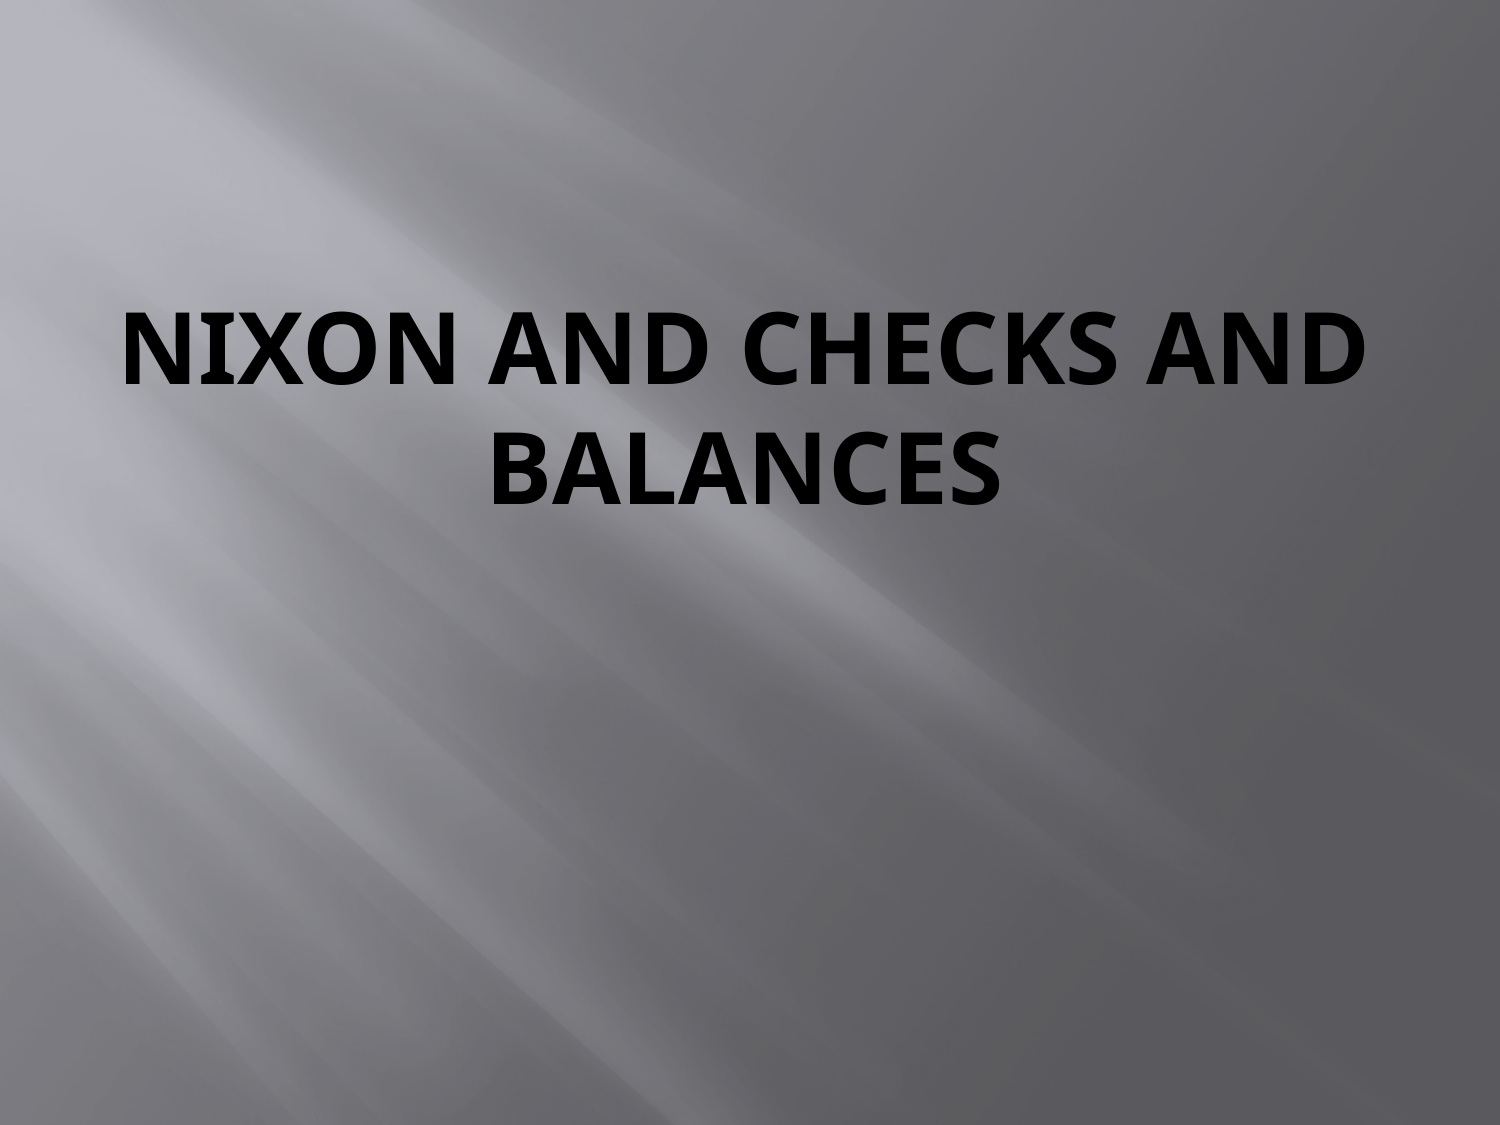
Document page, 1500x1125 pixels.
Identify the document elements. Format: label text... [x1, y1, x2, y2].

title Nixon and checks and balances [69, 224, 1420, 525]
